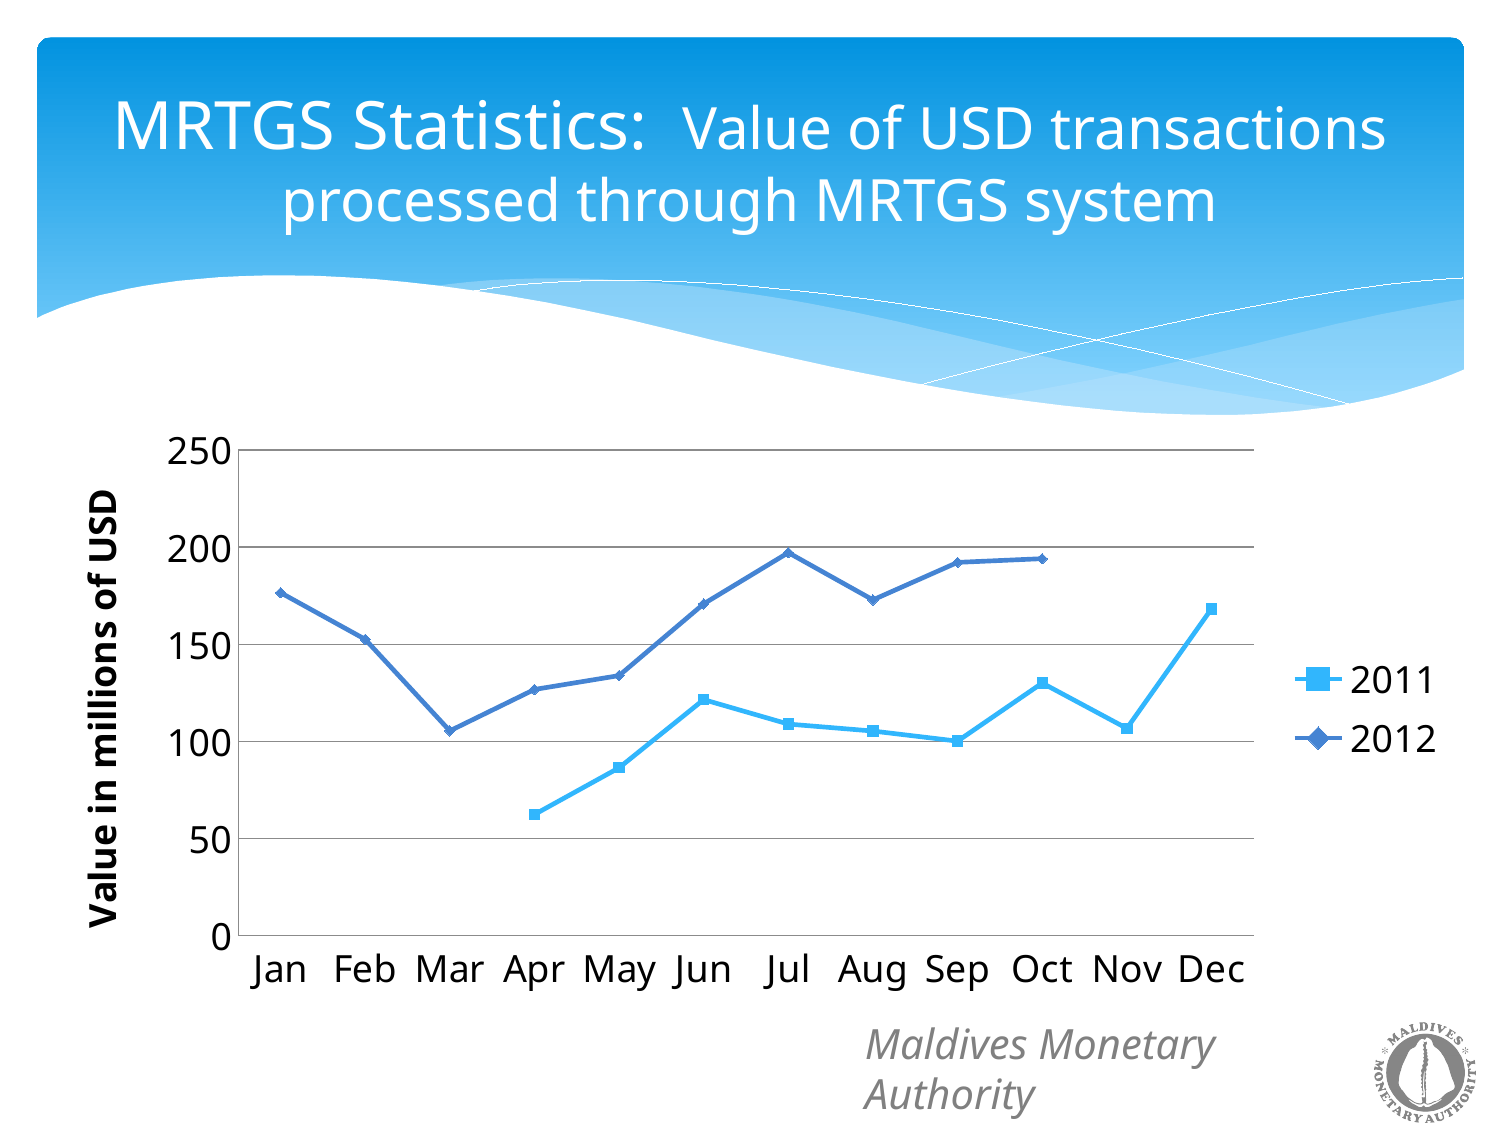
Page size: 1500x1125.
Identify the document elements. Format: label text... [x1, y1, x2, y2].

title MRTGS Statistics: Value of USD transactions processed through MRTGS system [75, 55, 1425, 261]
picture [1374, 1022, 1476, 1123]
footer Maldives Monetary Authority [849, 1037, 1368, 1098]
chart [37, 412, 1463, 1006]
